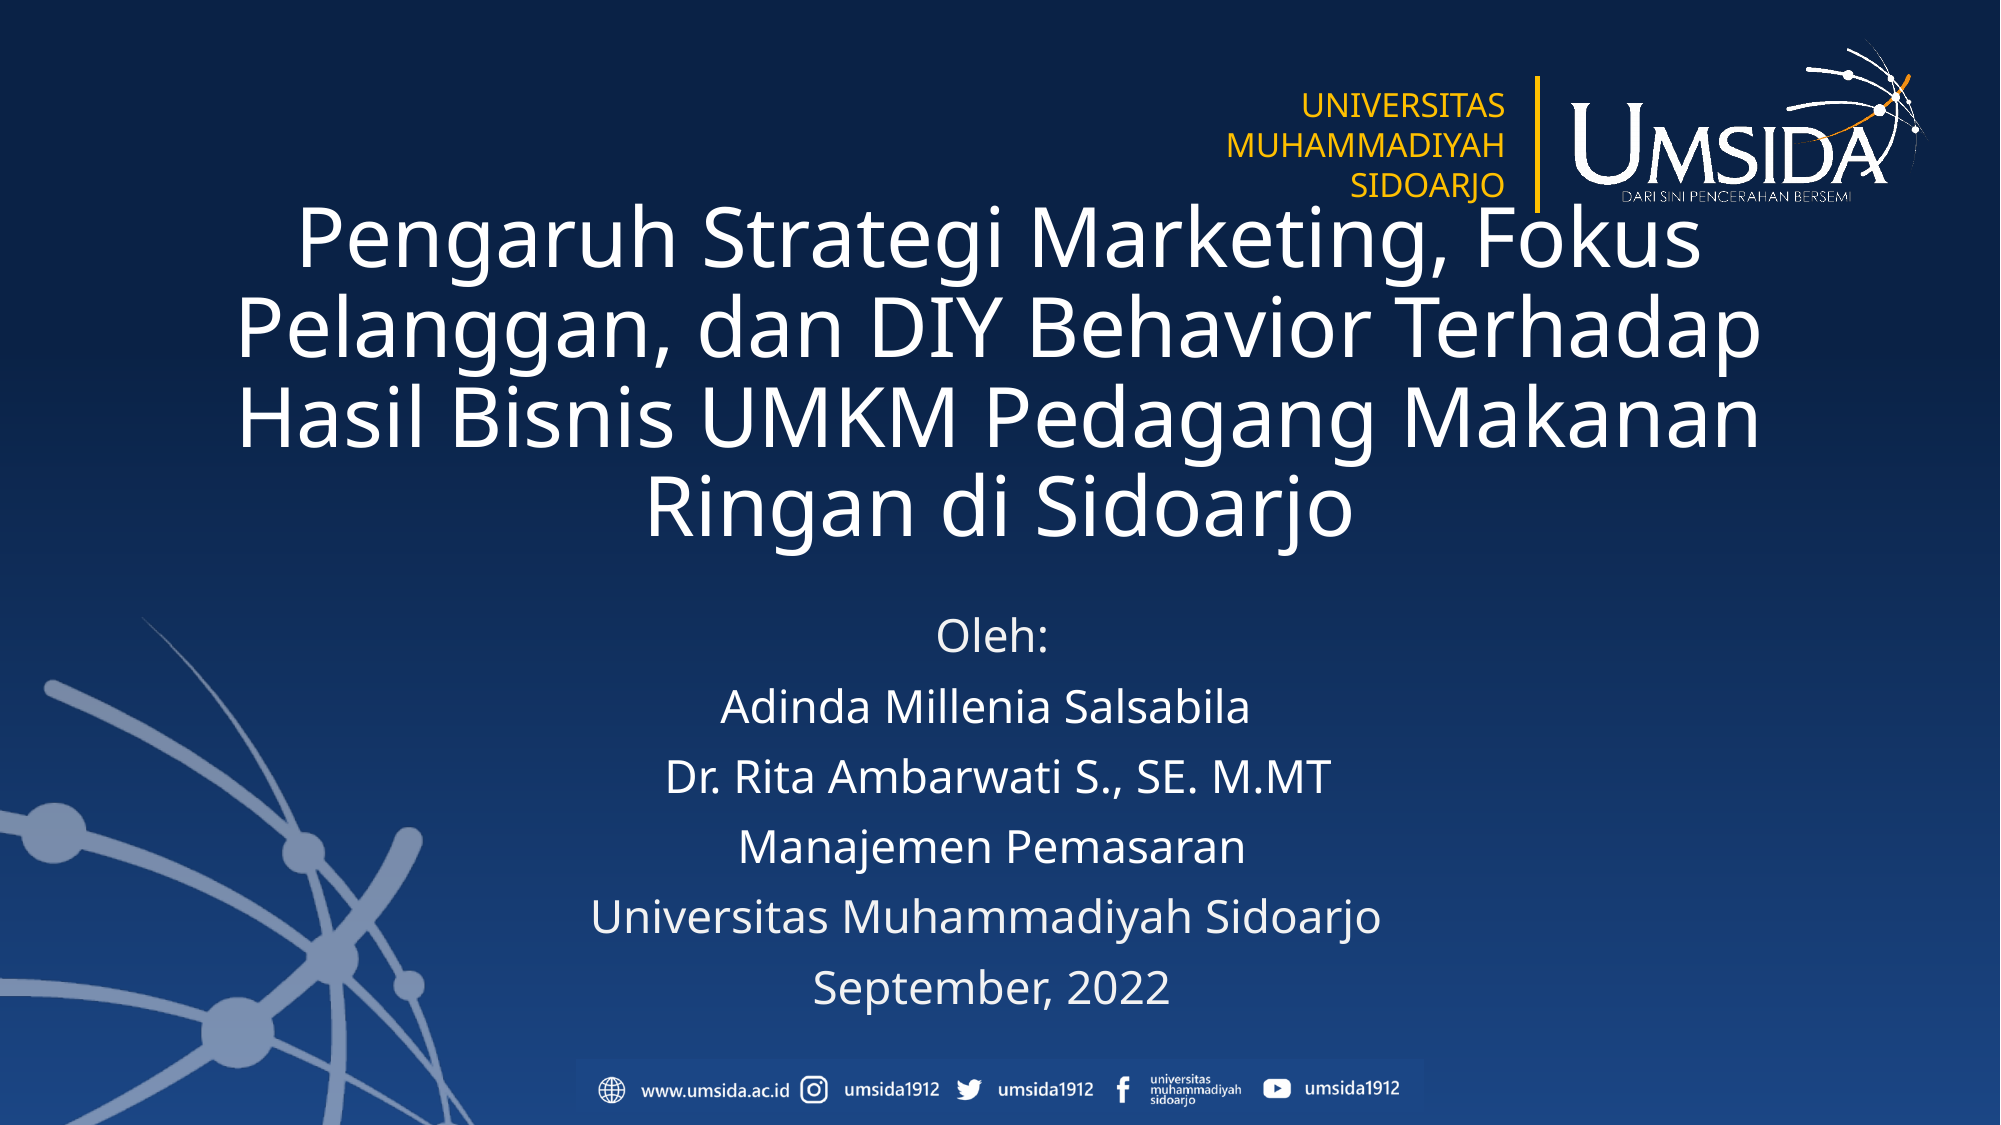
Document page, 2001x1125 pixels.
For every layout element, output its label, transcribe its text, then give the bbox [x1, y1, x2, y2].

picture [1570, 37, 1930, 202]
subtitle Oleh: Adinda Millenia Salsabila Dr. Rita Ambarwati S., SE. M.MT Manajemen Pemasaran Universitas Muhammadiyah Sidoarjo September, 2022 [281, 605, 1704, 1064]
picture [575, 1064, 1425, 1112]
picture [0, 575, 517, 1125]
title Pengaruh Strategi Marketing, Fokus Pelanggan, dan DIY Behavior Terhadap Hasil Bisnis UMKM Pedagang Makanan Ringan di Sidoarjo [119, 197, 1881, 563]
